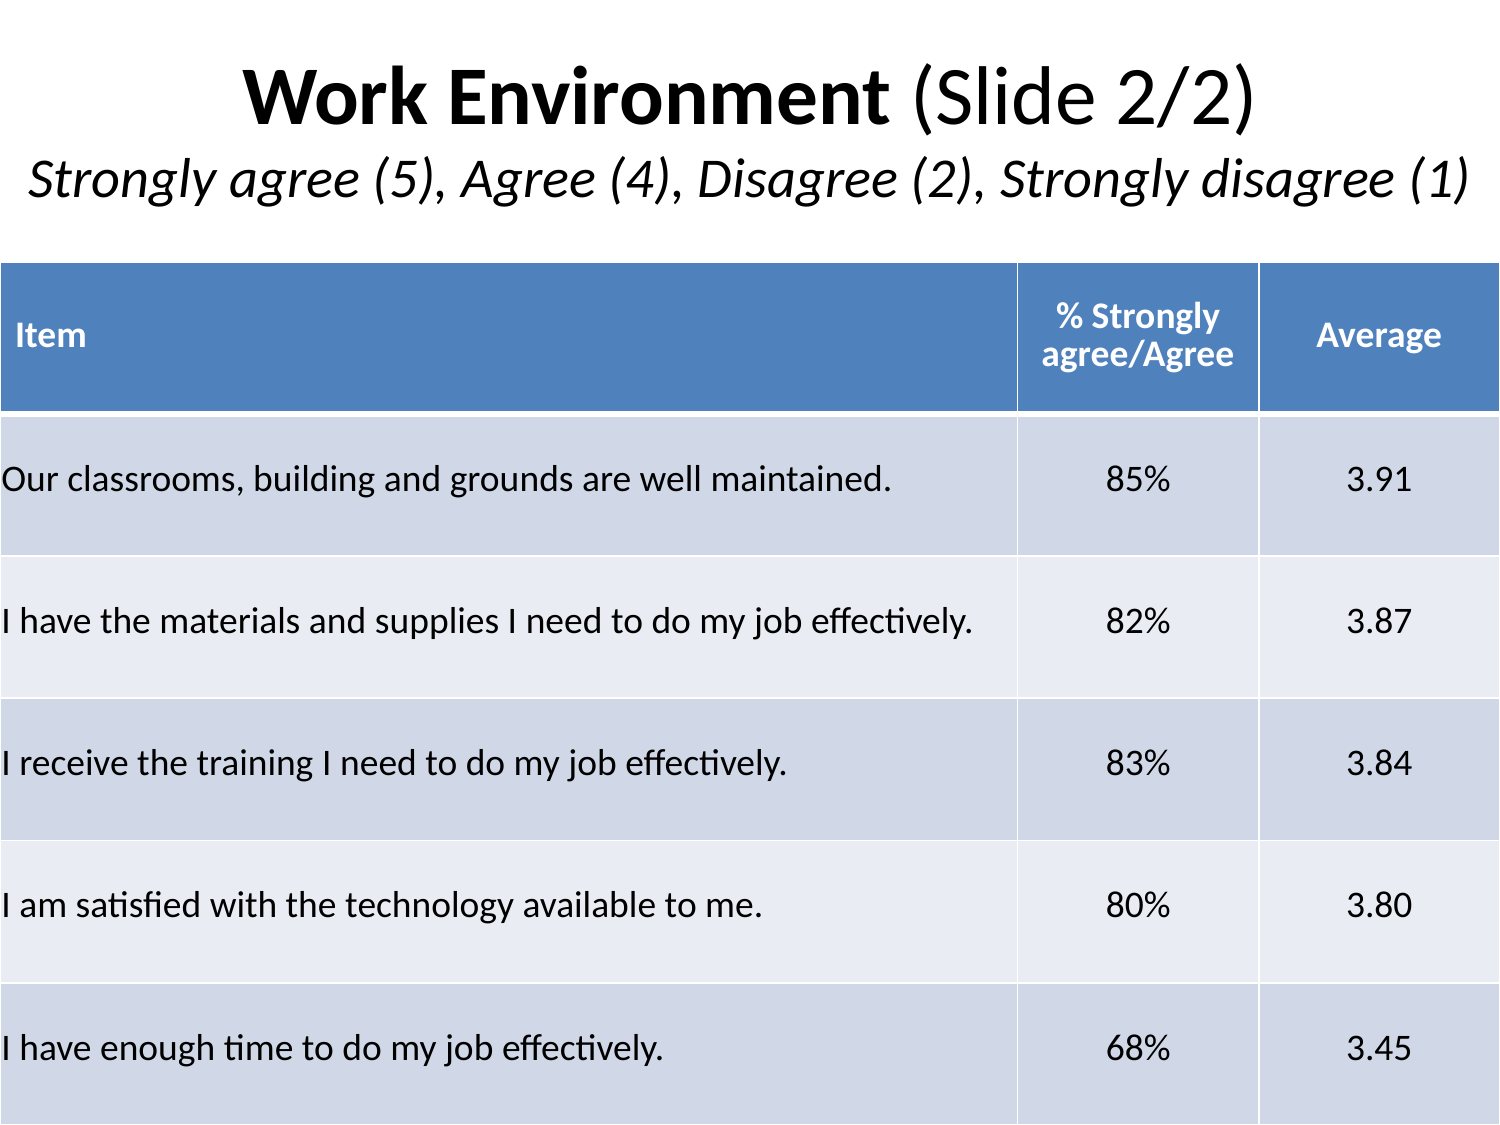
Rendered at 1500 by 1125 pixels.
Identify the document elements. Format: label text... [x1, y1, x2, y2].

table_cell 68% [1018, 984, 1258, 1124]
table_cell 3.84 [1260, 699, 1499, 840]
table_cell I have enough time to do my job effectively. [1, 984, 1017, 1124]
title Work Environment (Slide 2/2) Strongly agree (5), Agree (4), Disagree (2), Strongly disagree (1) [0, 0, 1500, 250]
table_cell 3.91 [1260, 417, 1499, 555]
table_cell I have the materials and supplies I need to do my job effectively. [1, 557, 1017, 697]
table_cell 80% [1018, 841, 1258, 982]
table_cell 82% [1018, 557, 1258, 697]
table_header Average [1260, 263, 1499, 411]
table_header Item [1, 263, 1017, 411]
table_cell 3.45 [1260, 984, 1499, 1124]
table_cell 85% [1018, 417, 1258, 555]
table_cell Our classrooms, building and grounds are well maintained. [1, 417, 1017, 555]
table_cell 83% [1018, 699, 1258, 840]
table_cell 3.80 [1260, 841, 1499, 982]
table_cell I am satisfied with the technology available to me. [1, 841, 1017, 982]
table_cell 3.87 [1260, 557, 1499, 697]
table_cell I receive the training I need to do my job effectively. [1, 699, 1017, 840]
table_header % Strongly agree/Agree [1018, 263, 1258, 411]
